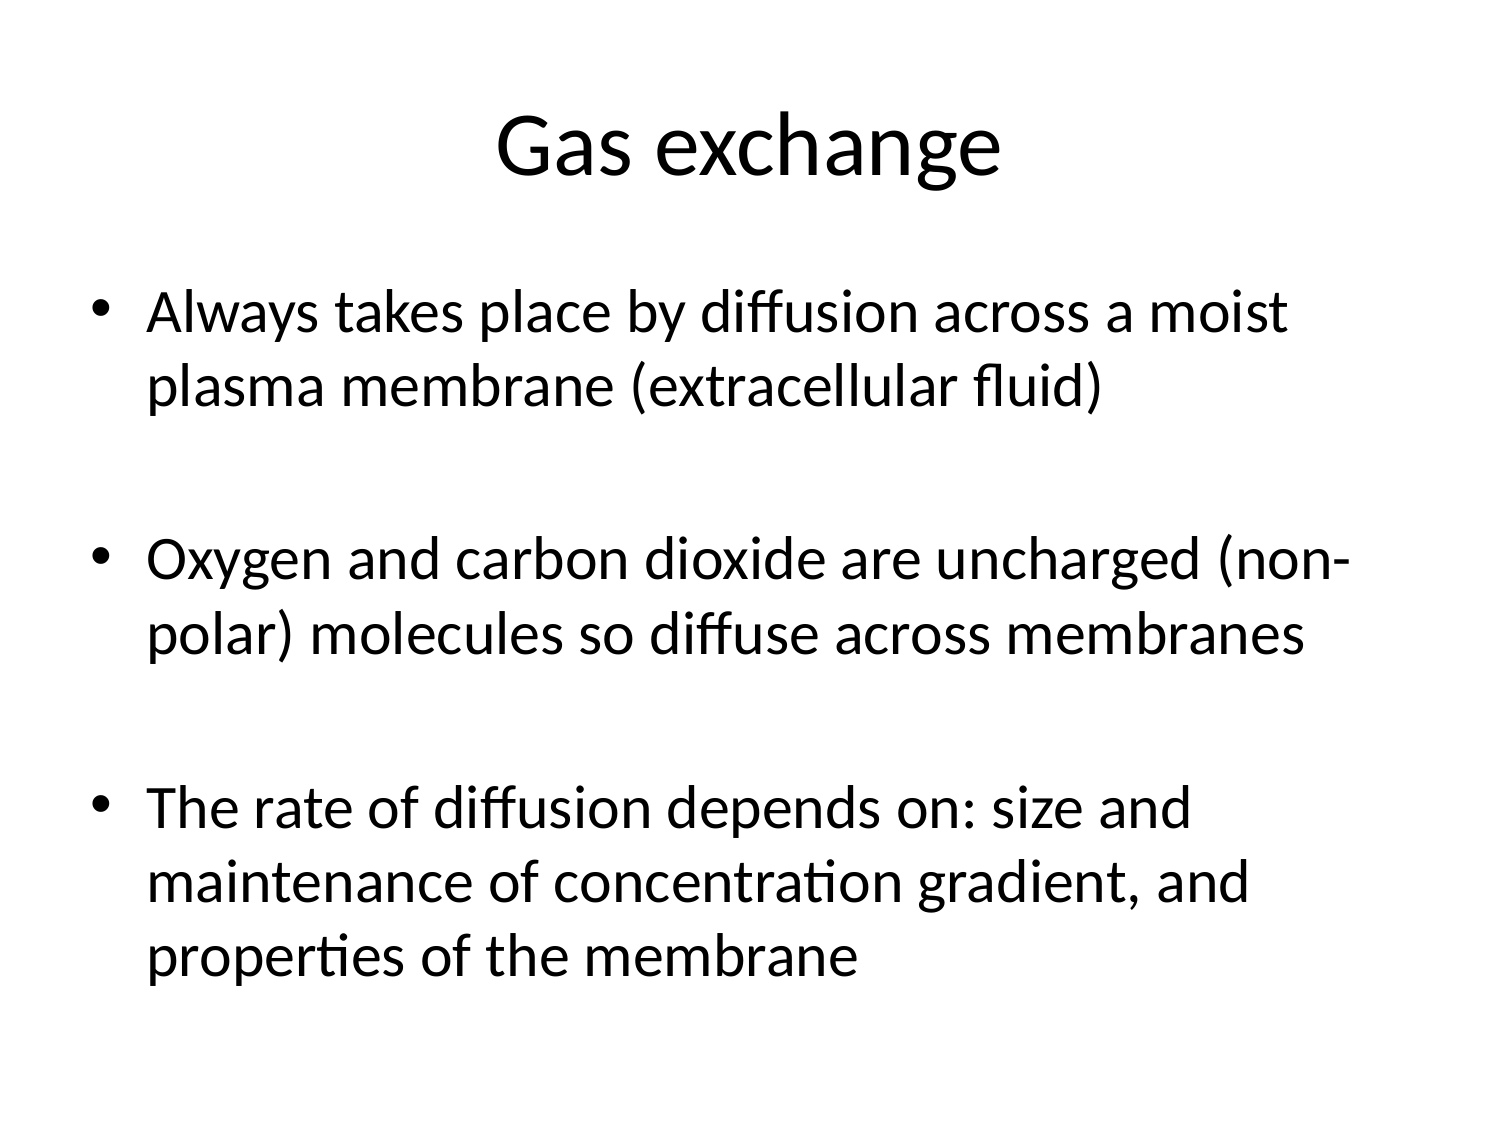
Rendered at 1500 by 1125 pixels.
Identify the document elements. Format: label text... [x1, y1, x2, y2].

title Gas exchange [75, 45, 1425, 233]
list Always takes place by diffusion across a moist plasma membrane (extracellular fluid) Oxygen and carbon dioxide are uncharged (non-polar) molecules so diffuse across membranes The rate of diffusion depends on: size and maintenance of concentration gradient, and properties of the membrane [75, 262, 1425, 1005]
